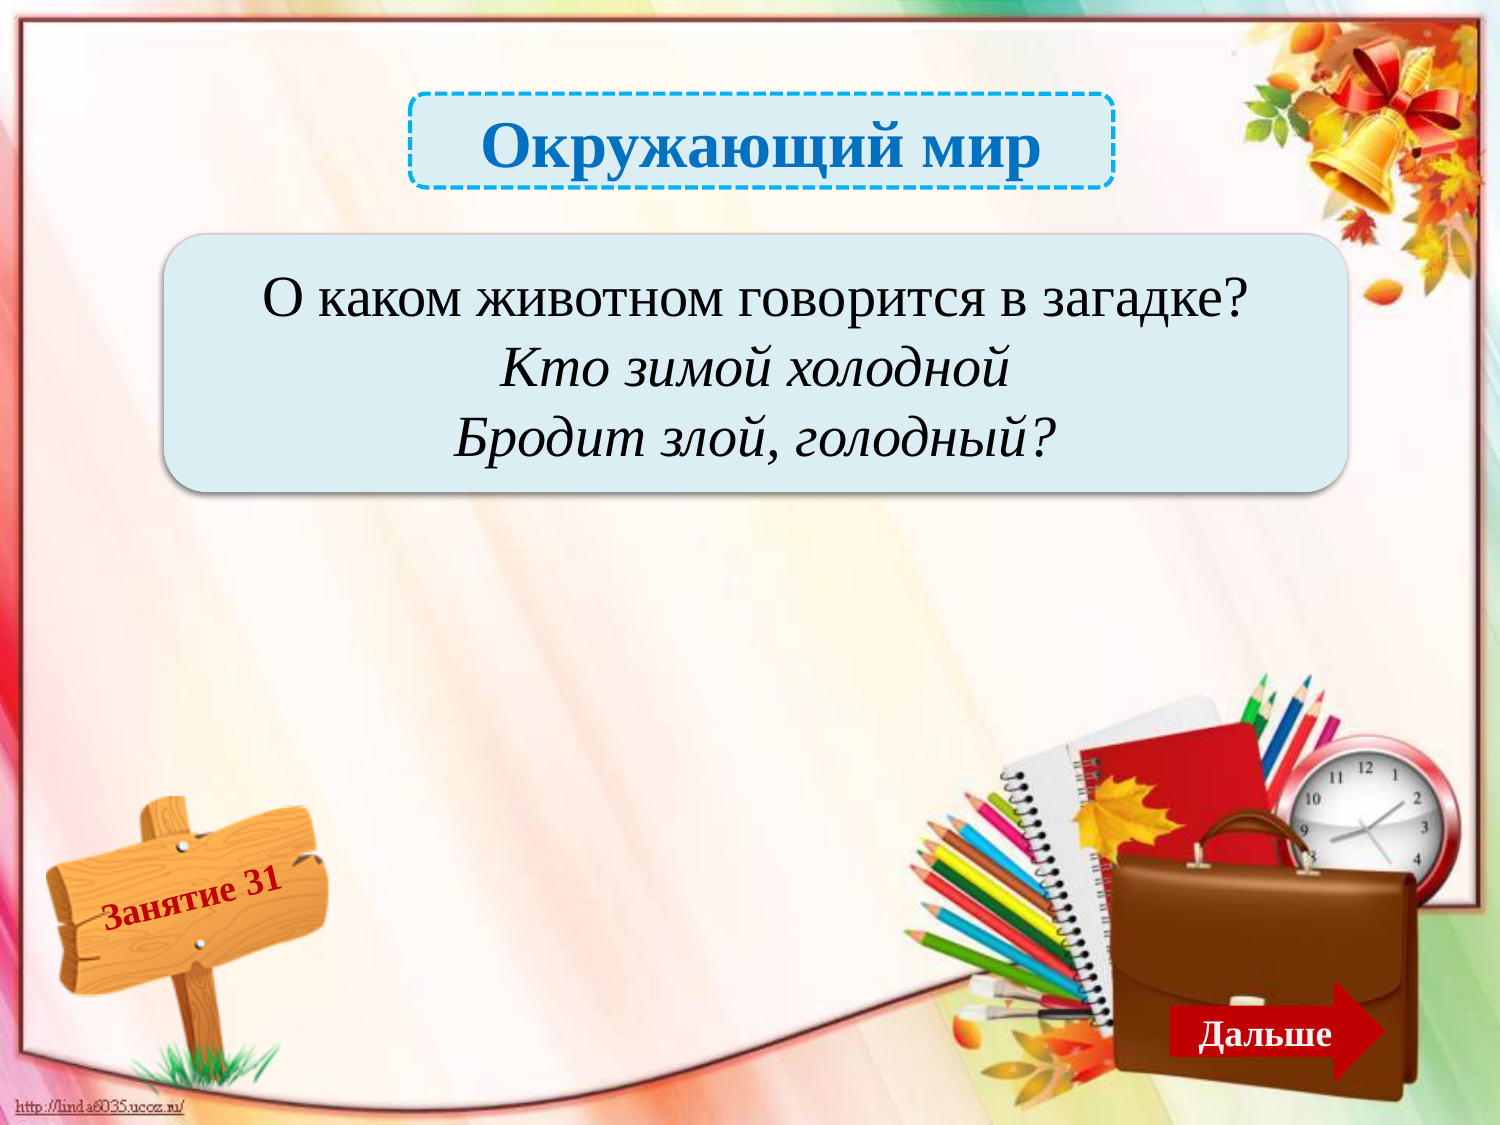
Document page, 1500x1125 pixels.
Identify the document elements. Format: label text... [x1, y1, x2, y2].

picture [0, 0, 1500, 1125]
text_box Окружающий мир [407, 91, 1116, 190]
text_box [161, 232, 1350, 495]
text_box Дальше [1169, 982, 1385, 1081]
